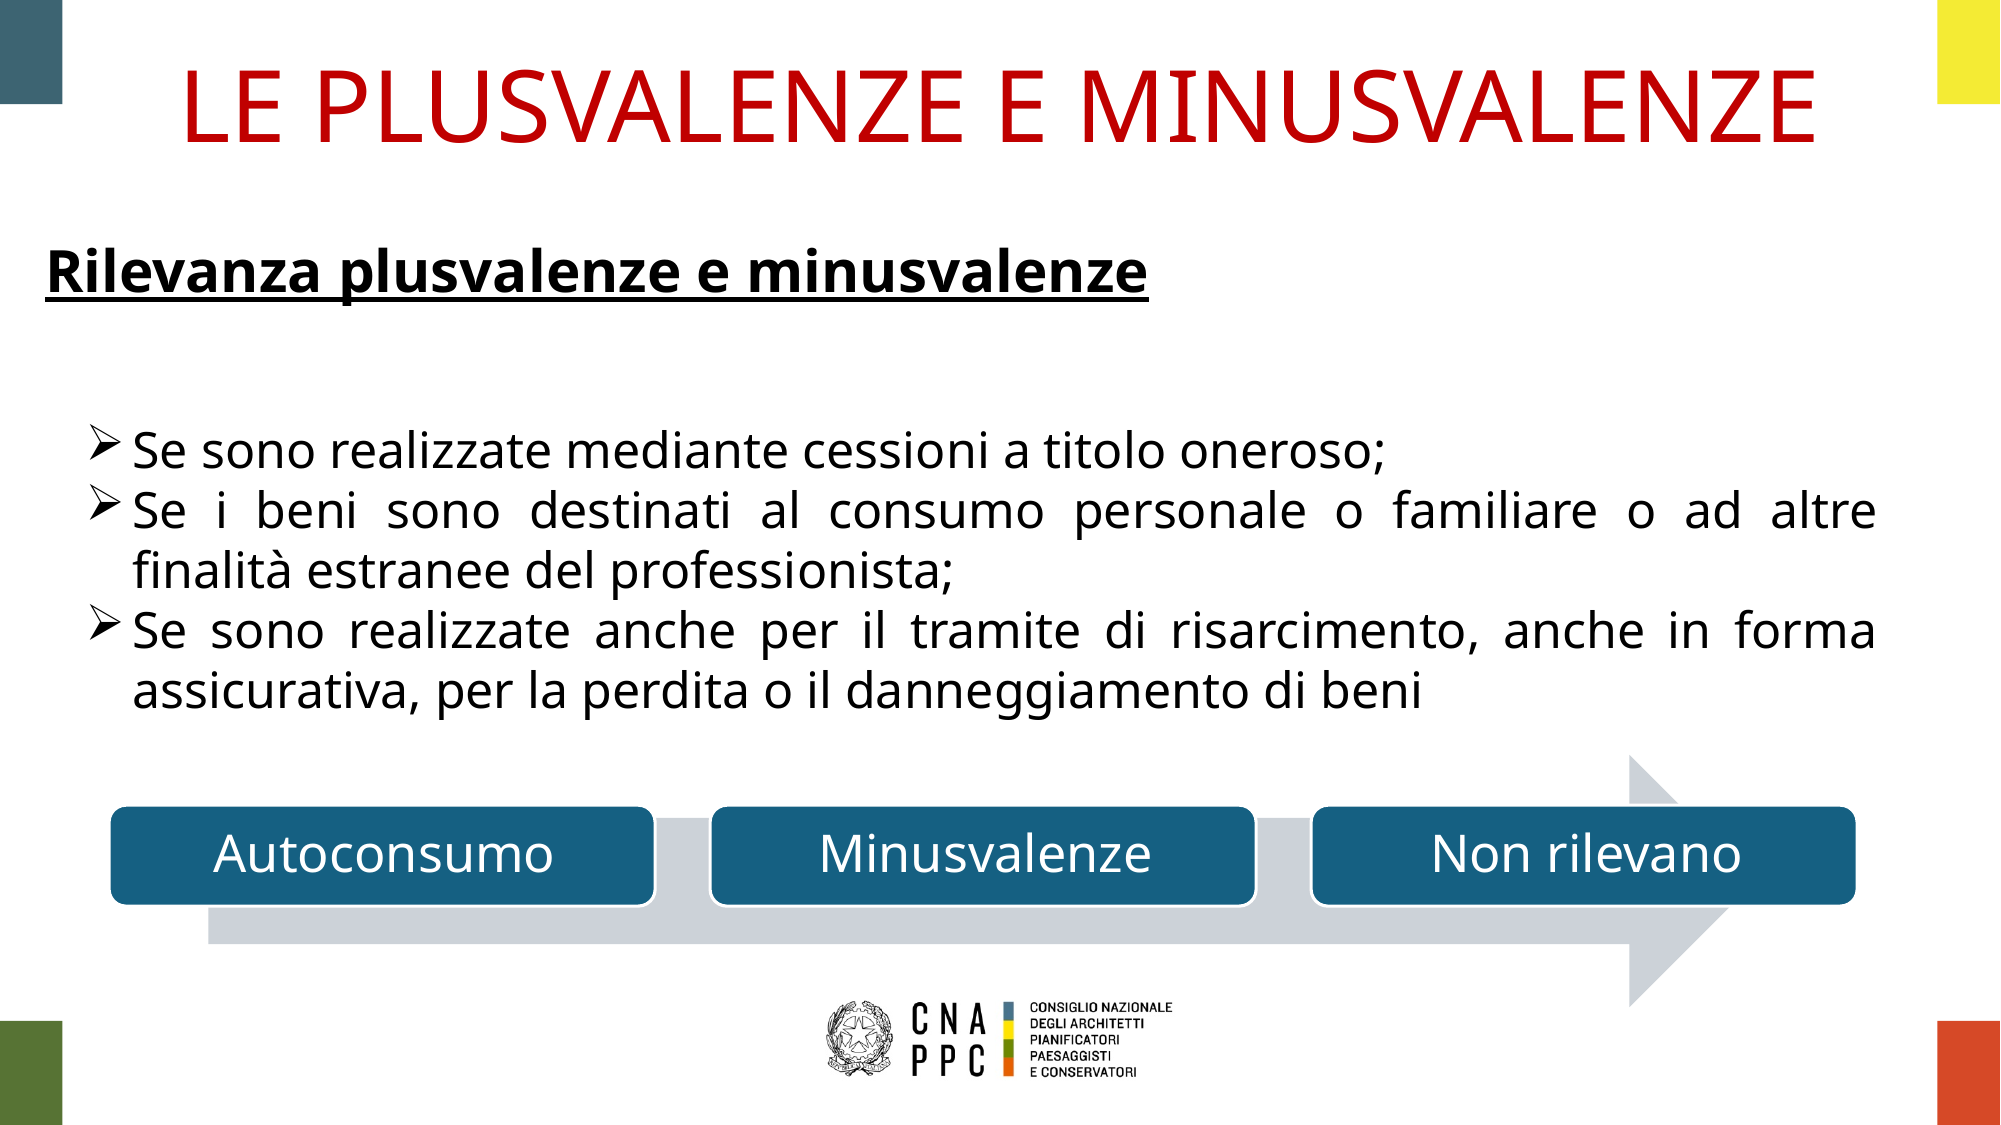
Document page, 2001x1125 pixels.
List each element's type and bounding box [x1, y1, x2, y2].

text_box [0, 0, 2000, 1125]
